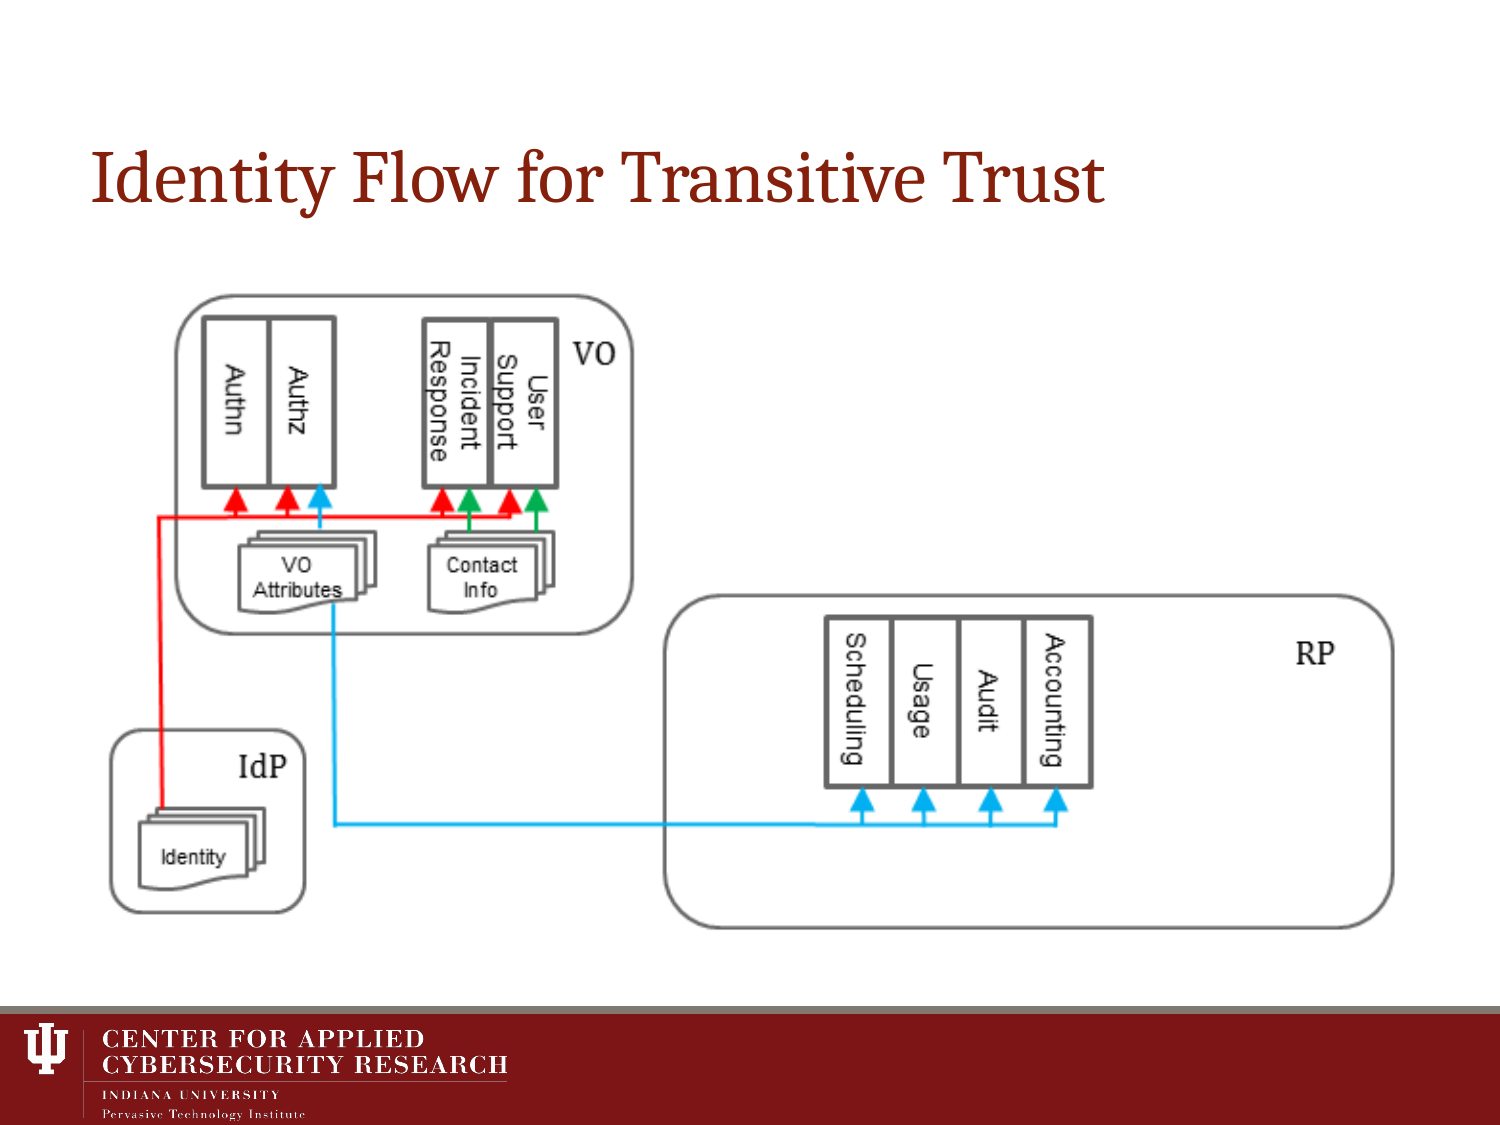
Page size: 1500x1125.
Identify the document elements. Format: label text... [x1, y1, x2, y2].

title Identity Flow for Transitive Trust [75, 45, 1425, 233]
picture [74, 275, 1442, 980]
picture [24, 1023, 507, 1121]
